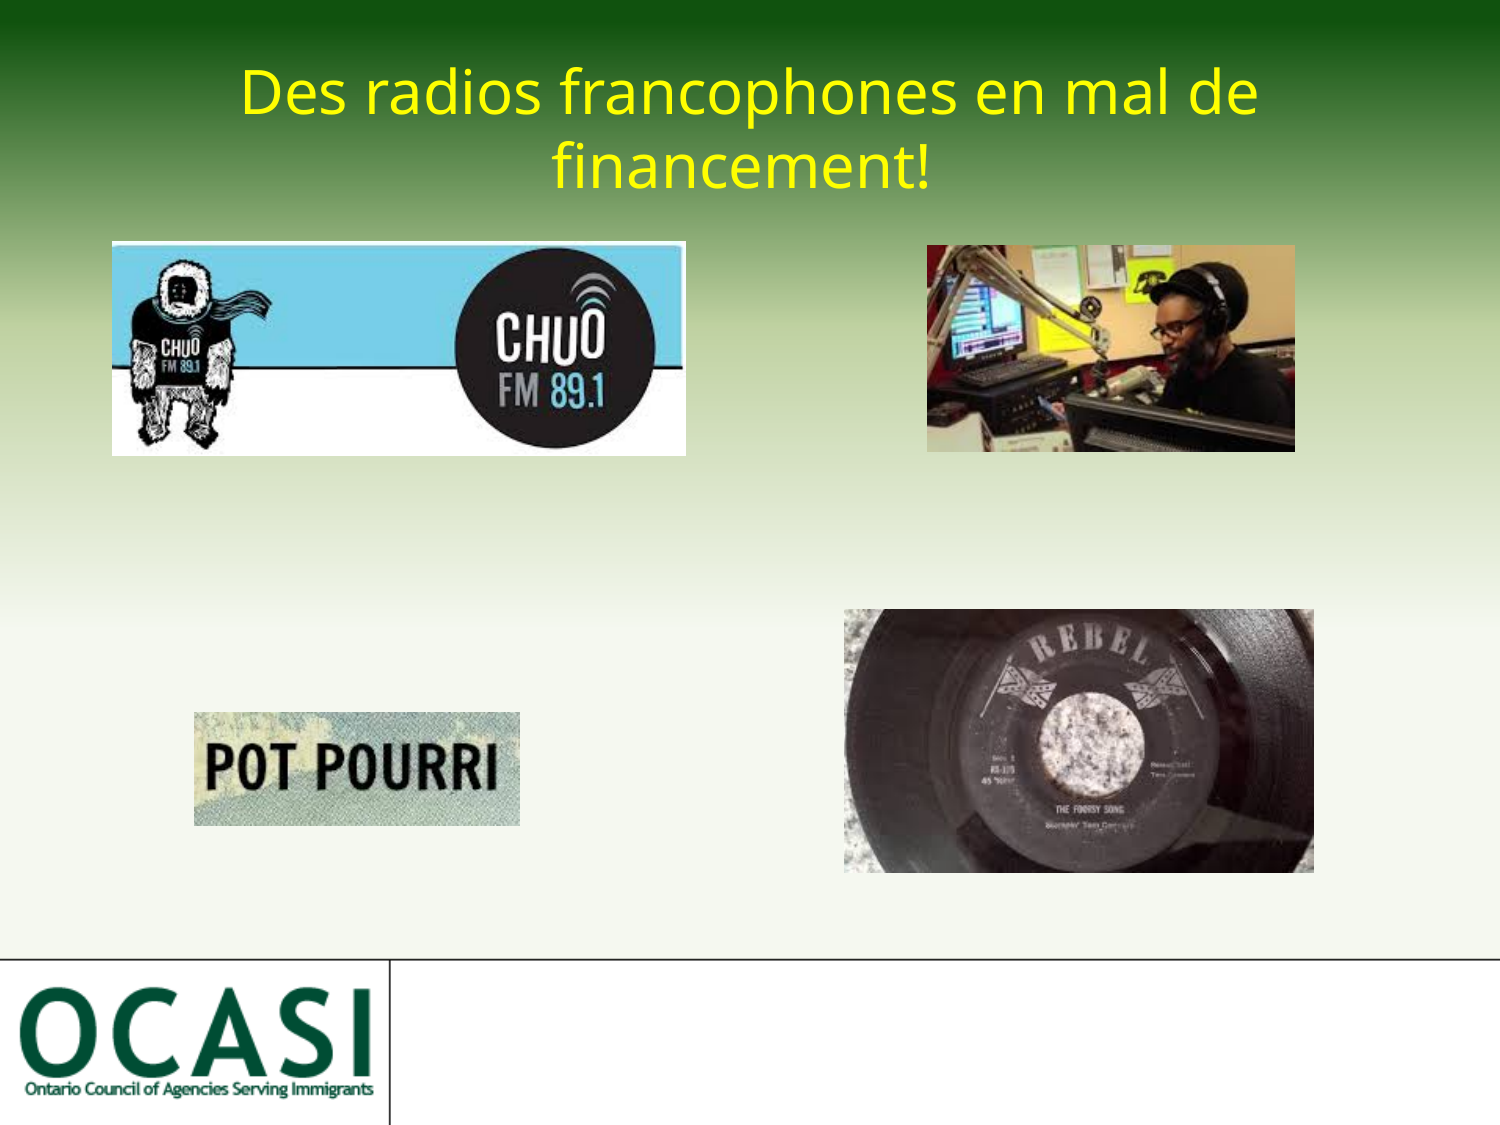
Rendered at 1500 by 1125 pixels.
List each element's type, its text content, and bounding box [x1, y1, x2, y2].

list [844, 609, 1314, 873]
picture [0, 0, 1500, 1125]
title Des radios francophones en mal de financement! [75, 45, 1425, 209]
